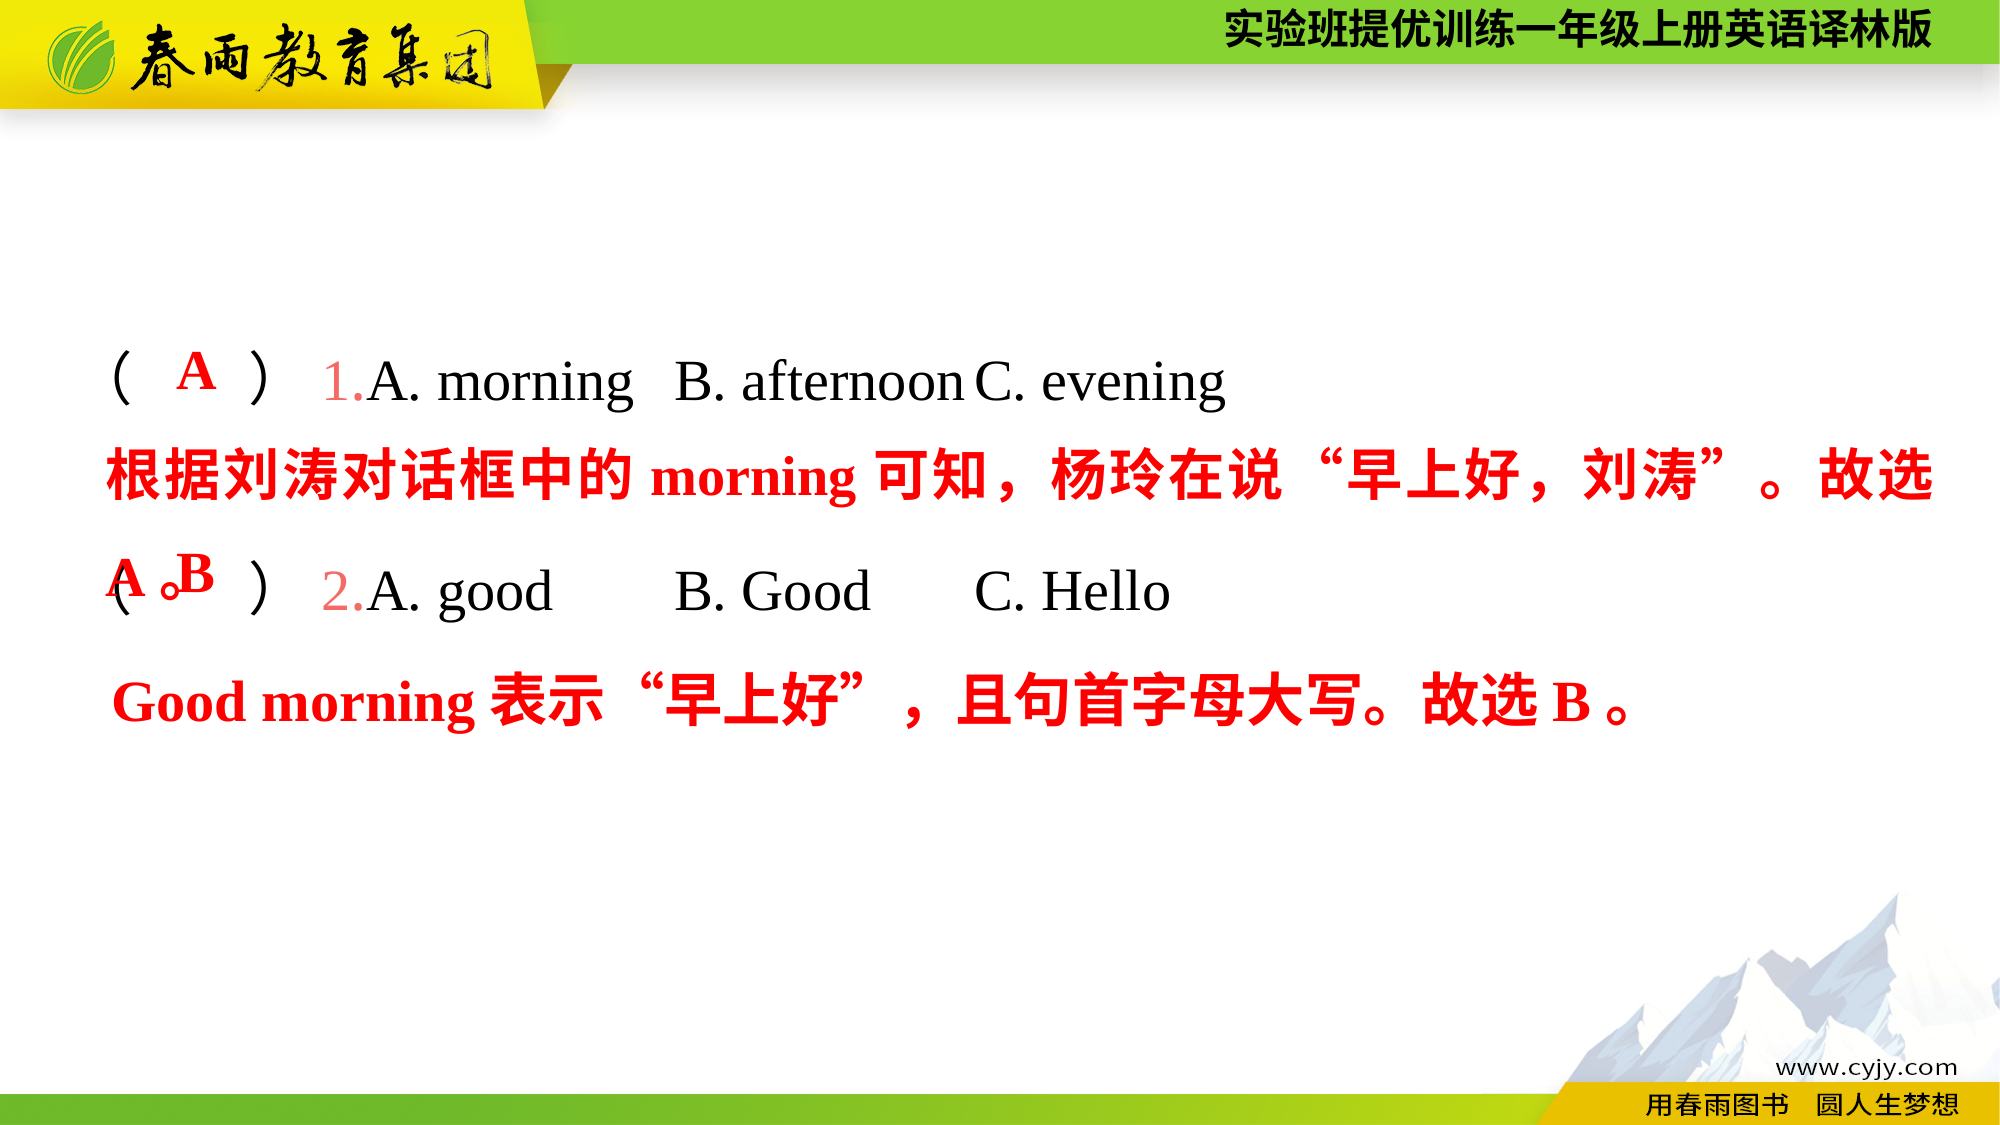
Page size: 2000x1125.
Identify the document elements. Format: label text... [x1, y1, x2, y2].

text_box B [161, 527, 231, 612]
list （ ）1.A. morning B. afternoon C. evening （ ）2.A. good B. Good C. Hello [59, 299, 1944, 633]
text_box Good morning表示“早上好”，且句首字母大写。故选B。 [96, 620, 1981, 741]
text_box A [161, 325, 232, 408]
text_box 根据刘涛对话框中的morning可知，杨玲在说“早上好，刘涛”。故选A。 [90, 397, 1963, 616]
picture [0, 0, 2000, 1125]
